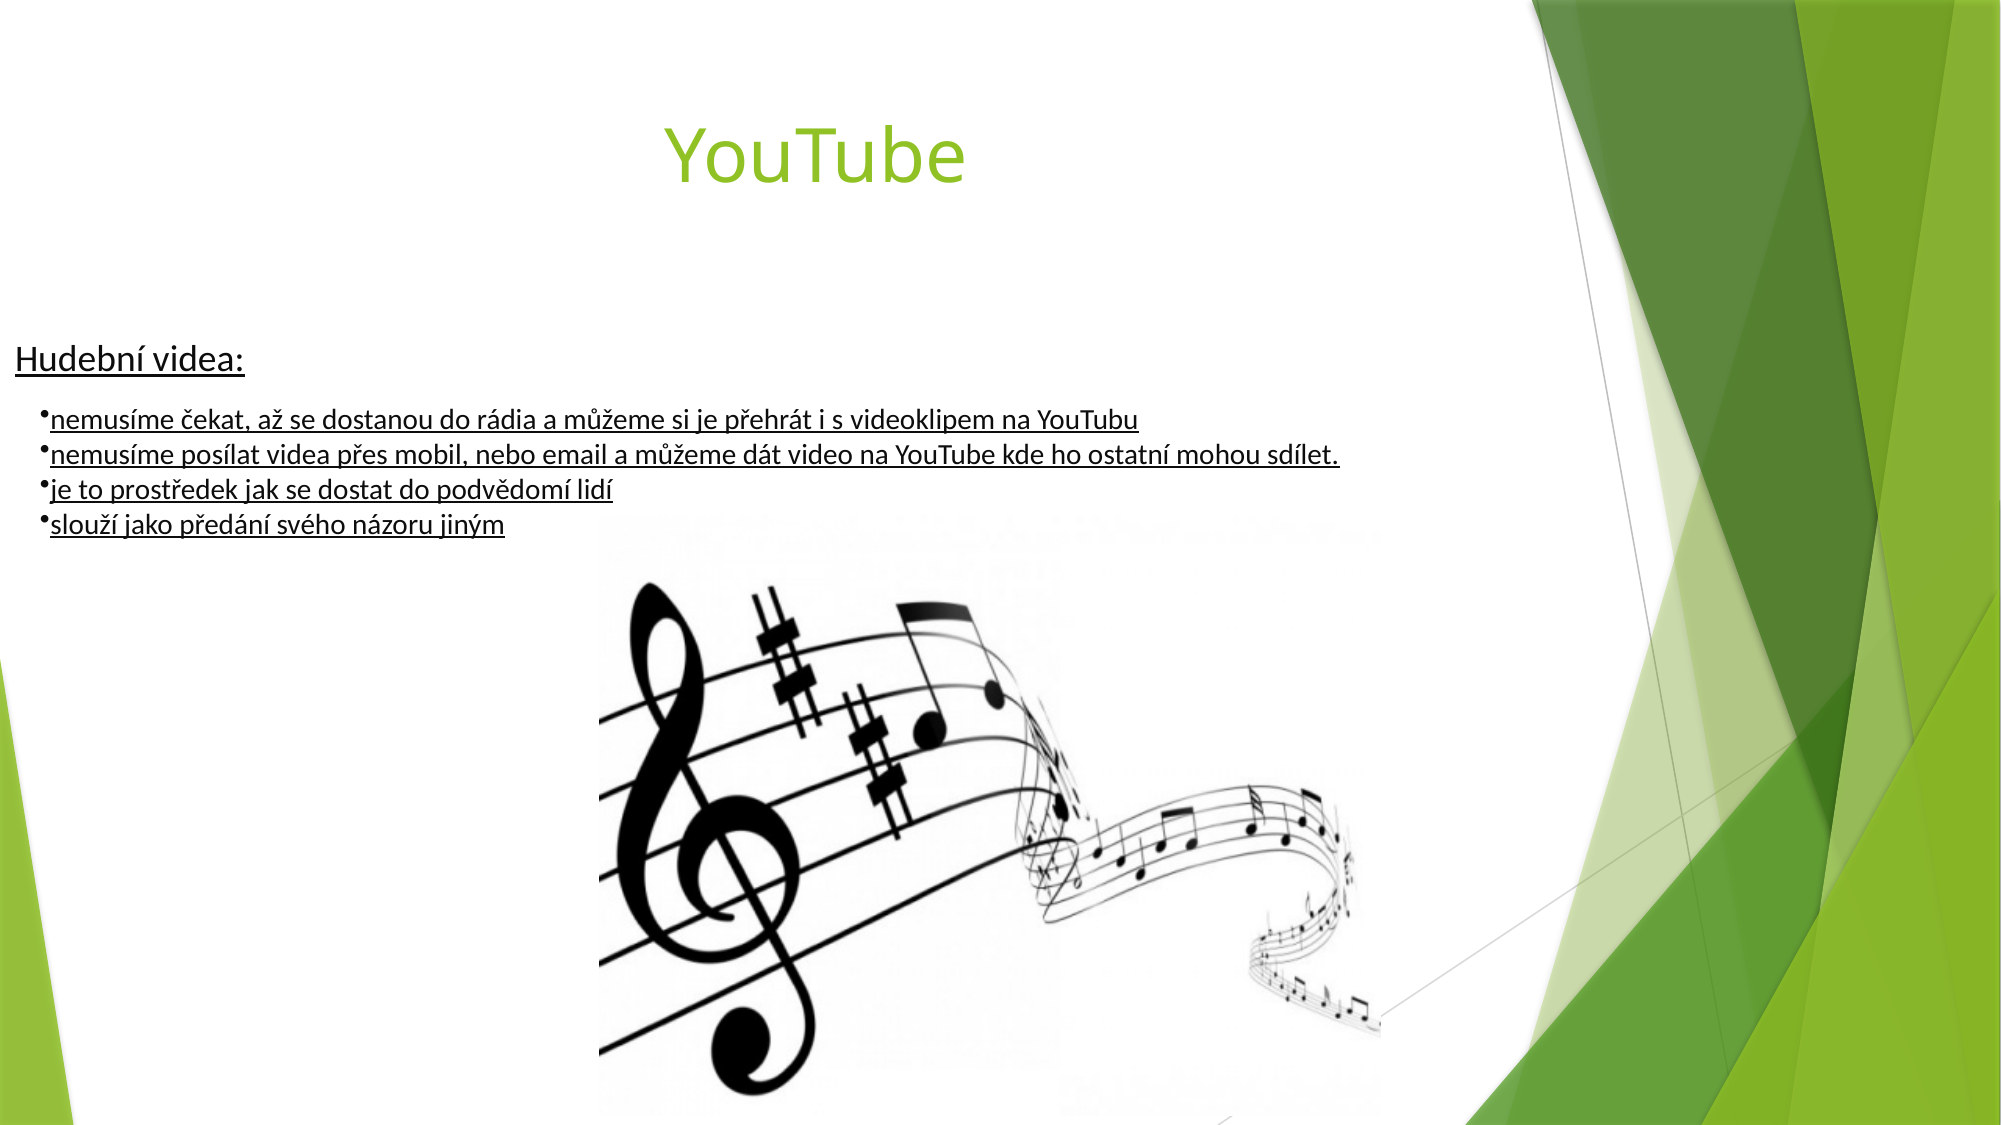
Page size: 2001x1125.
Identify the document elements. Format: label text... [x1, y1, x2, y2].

list Hudební videa: [0, 53, 264, 706]
text_box nemusíme čekat, až se dostanou do rádia a můžeme si je přehrát i s videoklipem na YouTubu nemusíme posílat videa přes mobil, nebo email a můžeme dát video na YouTube kde ho ostatní mohou sdílet. je to prostředek jak se dostat do podvědomí lidí slouží jako předání svého názoru jiným [25, 392, 1356, 548]
picture [598, 514, 1381, 1116]
title YouTube [264, 99, 1522, 317]
